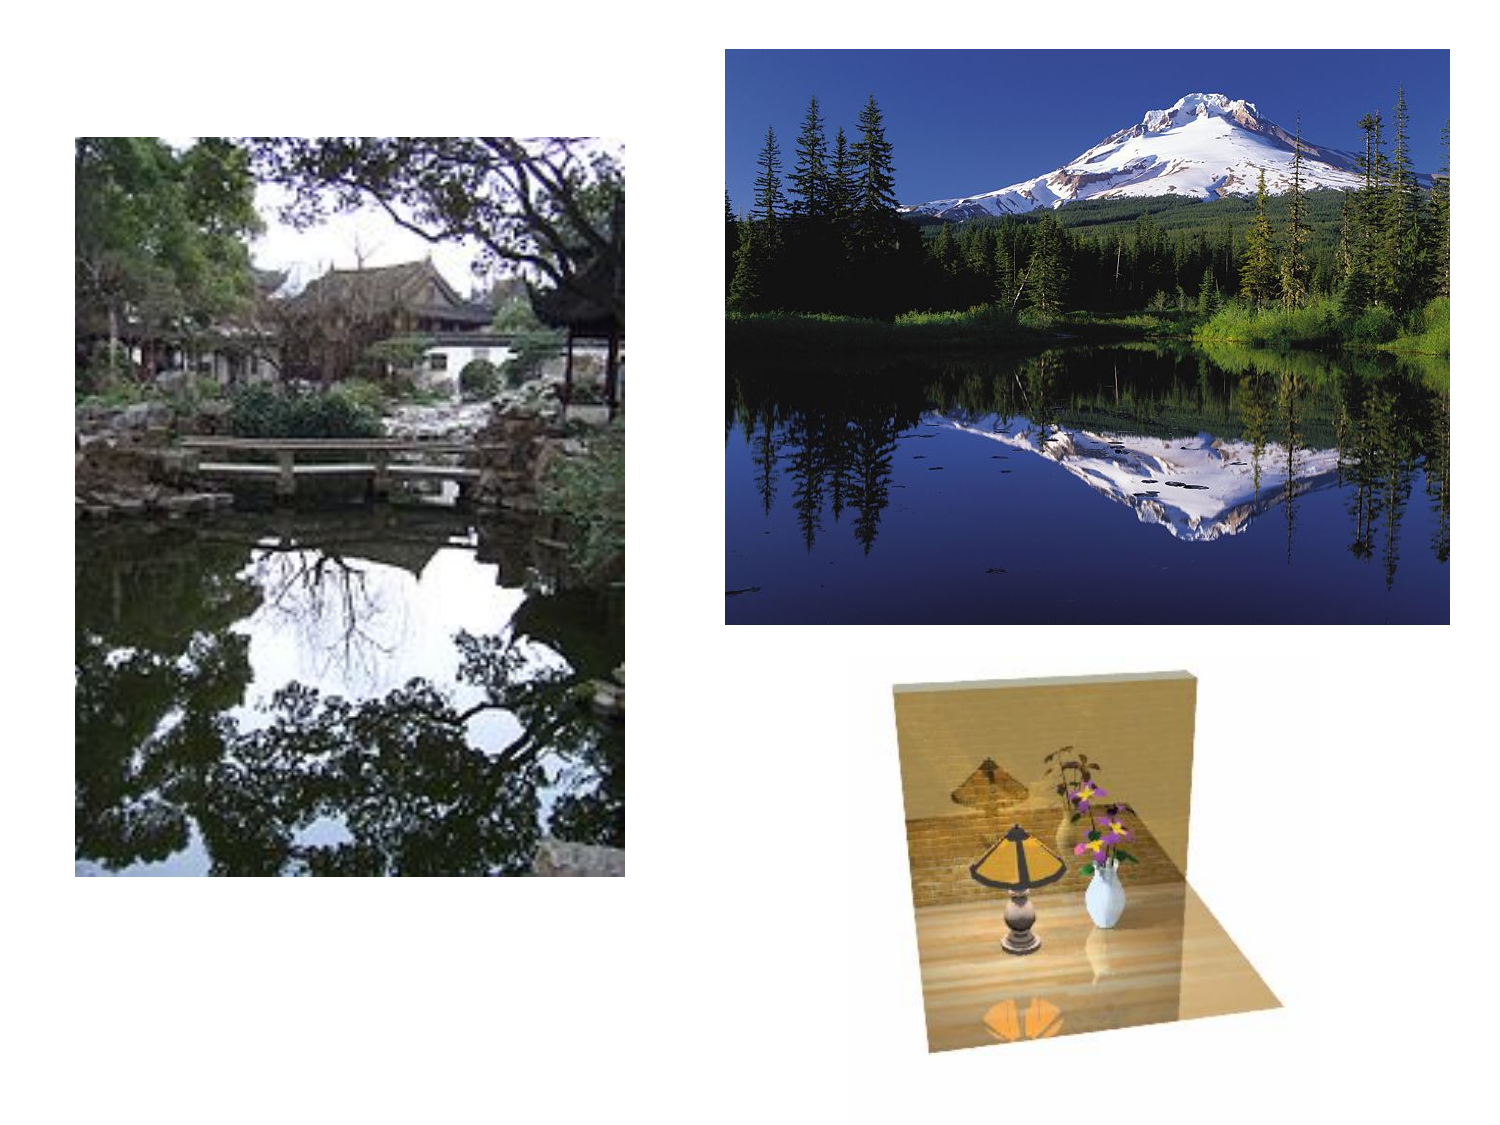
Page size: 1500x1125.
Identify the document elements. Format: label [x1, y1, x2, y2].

picture [724, 49, 1451, 625]
picture [74, 137, 626, 878]
picture [849, 655, 1319, 1125]
